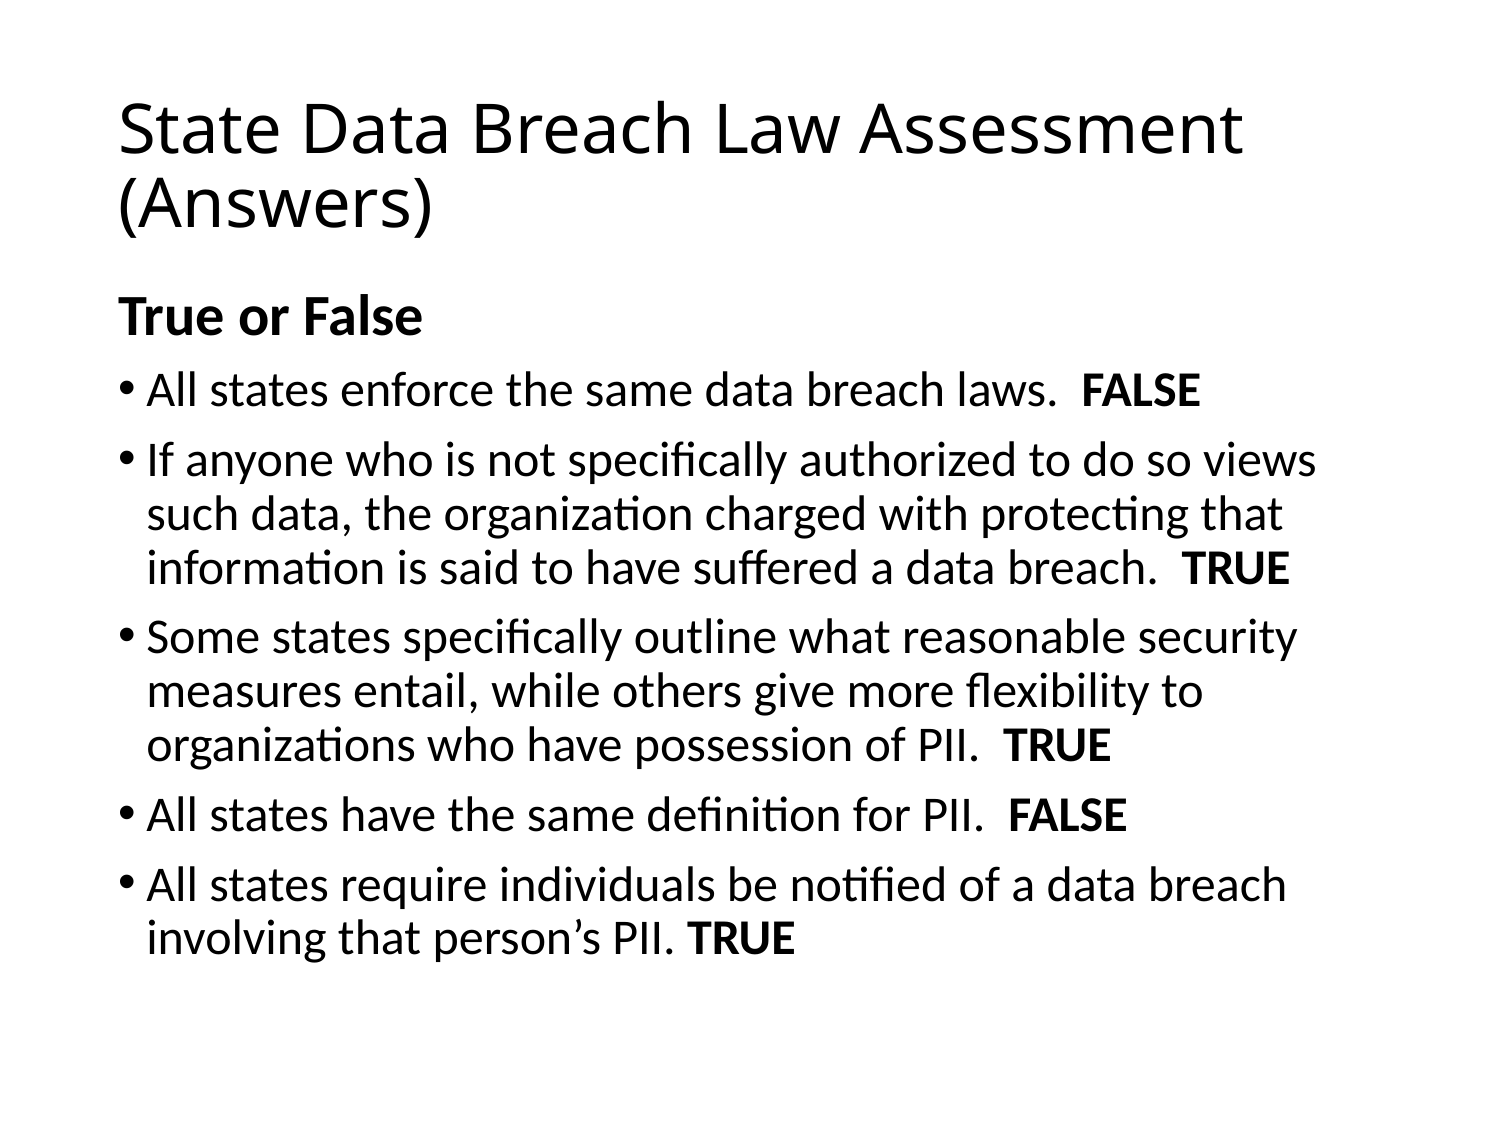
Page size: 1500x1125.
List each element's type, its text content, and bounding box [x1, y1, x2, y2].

list True or False All states enforce the same data breach laws. FALSE If anyone who is not specifically authorized to do so views such data, the organization charged with protecting that information is said to have suffered a data breach. TRUE Some states specifically outline what reasonable security measures entail, while others give more flexibility to organizations who have possession of PII. TRUE All states have the same definition for PII. FALSE All states require individuals be notified of a data breach involving that person’s PII. TRUE [102, 277, 1398, 1014]
title State Data Breach Law Assessment (Answers) [102, 59, 1398, 277]
